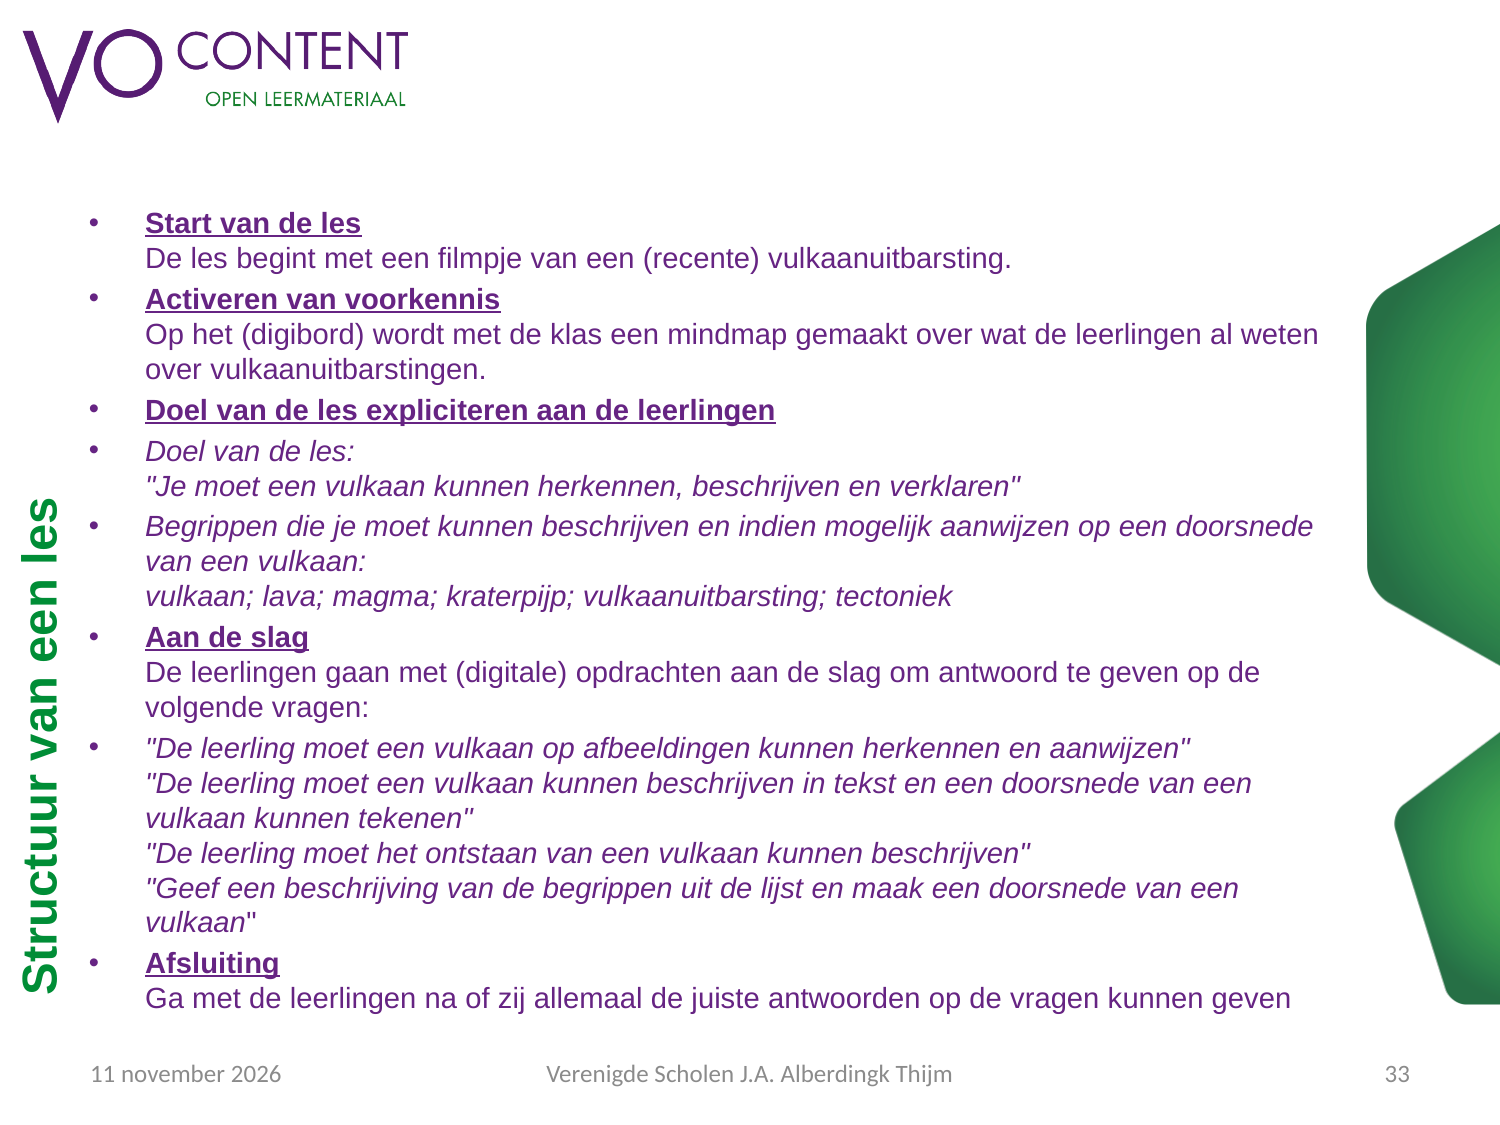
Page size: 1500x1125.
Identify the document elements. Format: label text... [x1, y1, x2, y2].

footer Verenigde Scholen J.A. Alberdingk Thijm [512, 1042, 988, 1103]
slide_number 33 [1074, 1042, 1425, 1103]
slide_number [75, 1042, 425, 1103]
picture [75, 29, 408, 124]
title Structuur van een les [0, 0, 75, 1011]
picture [1366, 222, 1500, 1005]
list Start van de les De les begint met een filmpje van een (recente) vulkaanuitbarsting. Activeren van voorkennis Op het (digibord) wordt met de klas een mindmap gemaakt over wat de leerlingen al weten over vulkaanuitbarstingen. Doel van de les expliciteren aan de leerlingen Doel van de les: "Je moet een vulkaan kunnen herkennen, beschrijven en verklaren" Begrippen die je moet kunnen beschrijven en indien mogelijk aanwijzen op een doorsnede van een vulkaan: vulkaan; lava; magma; kraterpijp; vulkaanuitbarsting; tectoniek Aan de slag De leerlingen gaan met (digitale) opdrachten aan de slag om antwoord te geven op de volgende vragen: "De leerling moet een vulkaan op afbeeldingen kunnen herkennen en aanwijzen" "De leerling moet een vulkaan kunnen beschrijven in tekst en een doorsnede van een vulkaan kunnen tekenen" "De leerling moet het ontstaan van een vulkaan kunnen beschrijven" "Geef een beschrijving van de begrippen uit de lijst en maak een doorsnede van een vulkaan" Afsluiting Ga met de leerlingen na of zij allemaal de juiste antwoorden op de vragen kunnen geven [74, 197, 1364, 1043]
